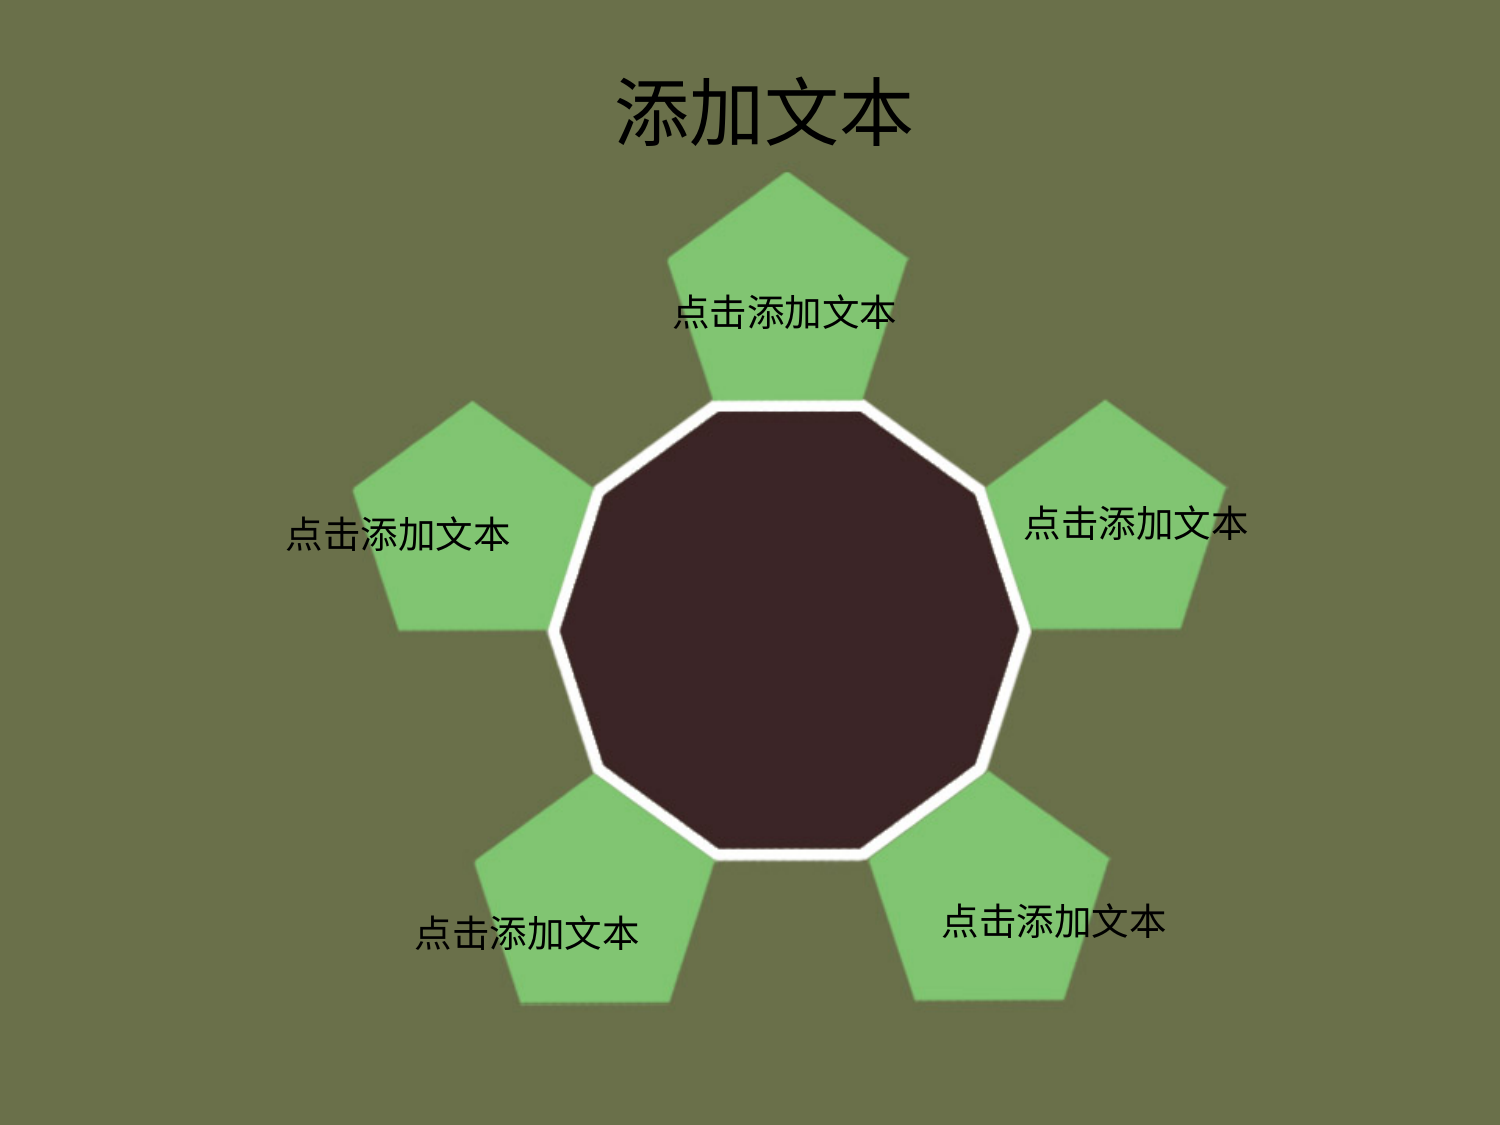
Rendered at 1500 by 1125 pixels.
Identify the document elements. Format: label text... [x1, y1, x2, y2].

text_box 点击添加文本 [1009, 492, 1264, 552]
text_box 点击添加文本 [399, 902, 655, 963]
text_box 点击添加文本 [657, 281, 913, 341]
picture [0, 0, 1500, 1125]
text_box 点击添加文本 [927, 890, 1182, 951]
text_box 点击添加文本 [270, 503, 526, 564]
text_box 添加文本 [599, 58, 930, 164]
